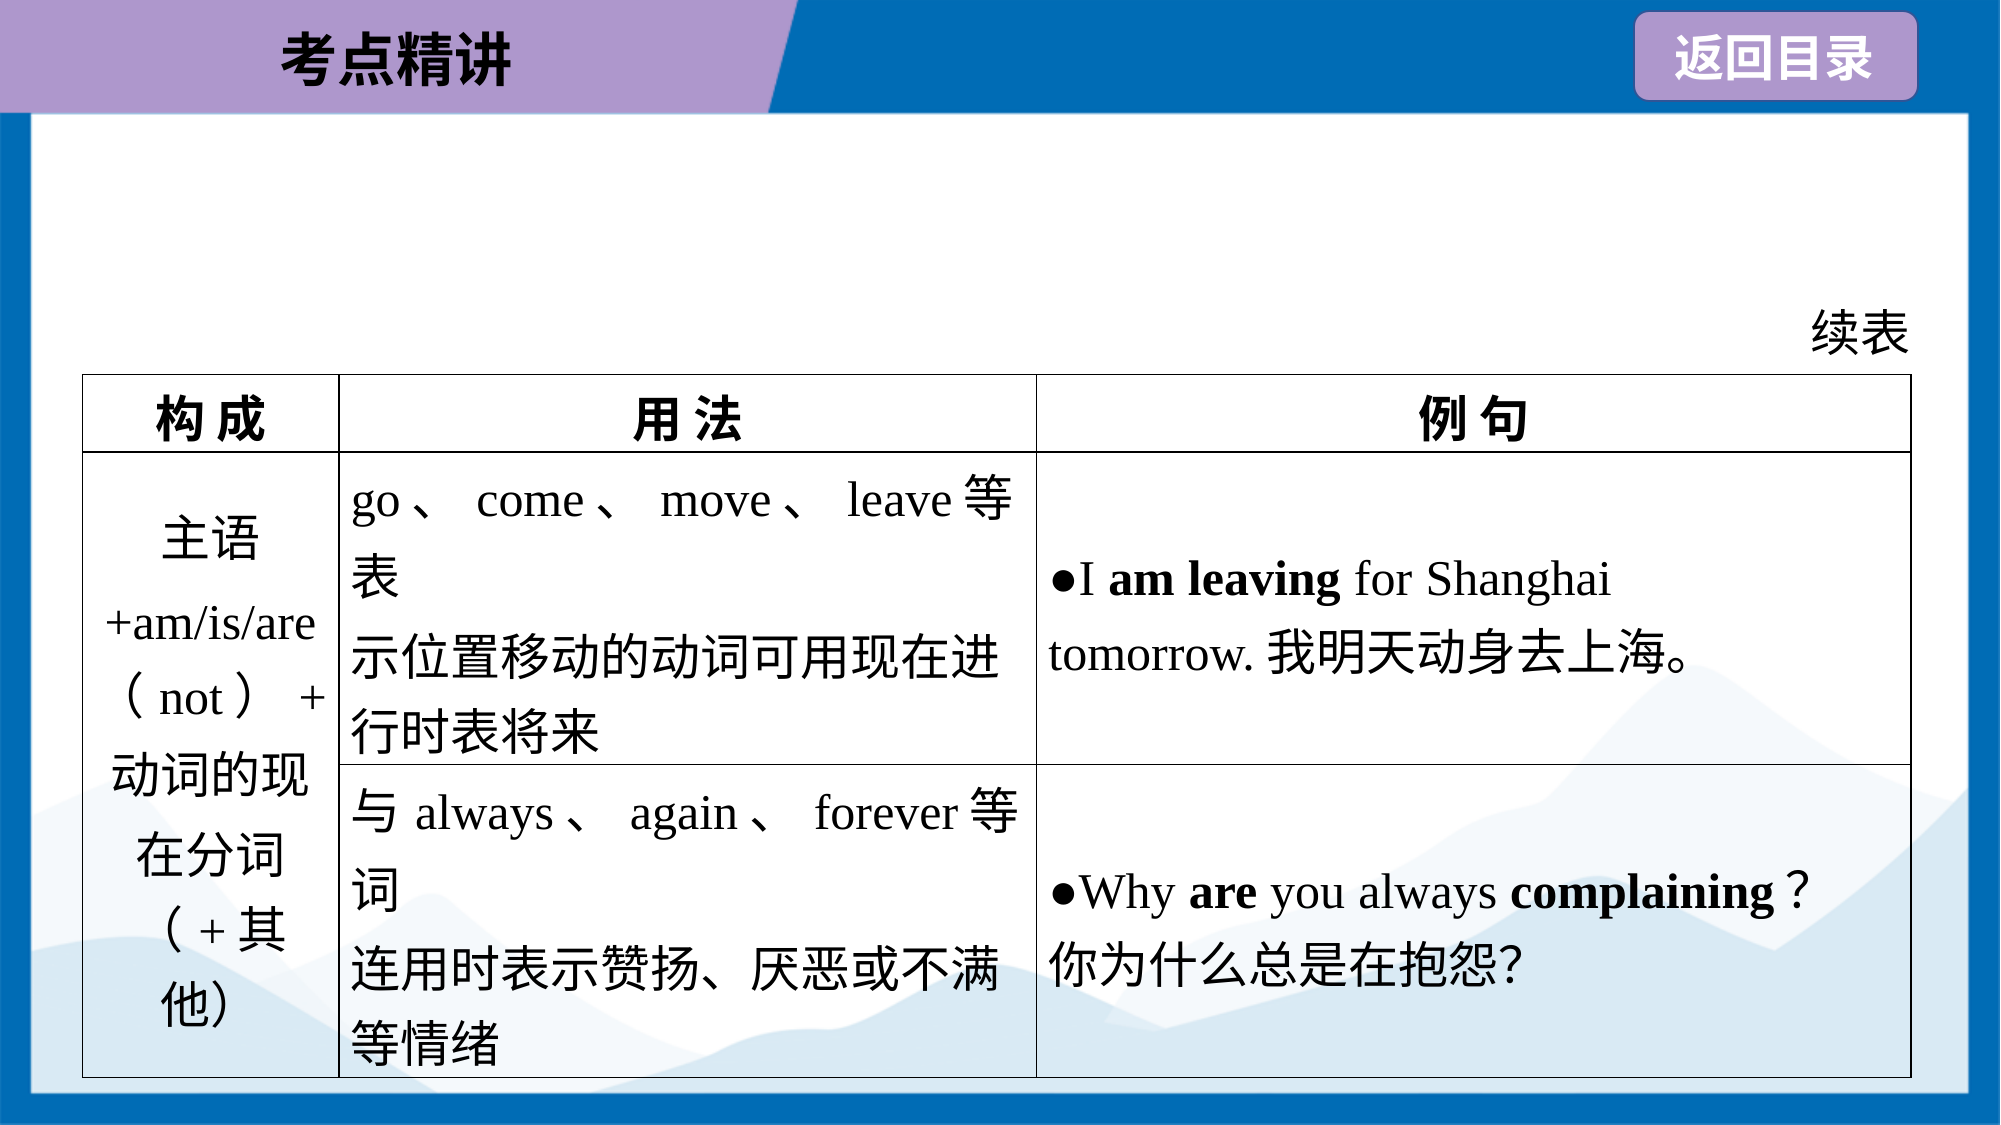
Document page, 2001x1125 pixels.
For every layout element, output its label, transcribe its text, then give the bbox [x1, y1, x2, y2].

table_cell 与always、again、forever等词 连用时表示赞扬、厌恶或不满 等情绪 [340, 765, 1036, 1077]
table_cell ●Why are you always complaining？ 你为什么总是在抱怨？ [1037, 765, 1910, 1077]
table_header 用 法 [340, 375, 1036, 451]
table_header 例 句 [1037, 375, 1910, 451]
table_cell 主语 +am/is/are （not）+ 动词的现 在分词 （+其他） [83, 453, 338, 1077]
text_box 续表 [1810, 273, 1911, 361]
picture [0, 0, 2000, 1125]
table_cell go、come、move、leave等表 示位置移动的动词可用现在进 行时表将来 [340, 453, 1036, 764]
table_cell ●I am leaving for Shanghai tomorrow.我明天动身去上海。 [1037, 453, 1910, 764]
table_header 构 成 [83, 375, 338, 451]
